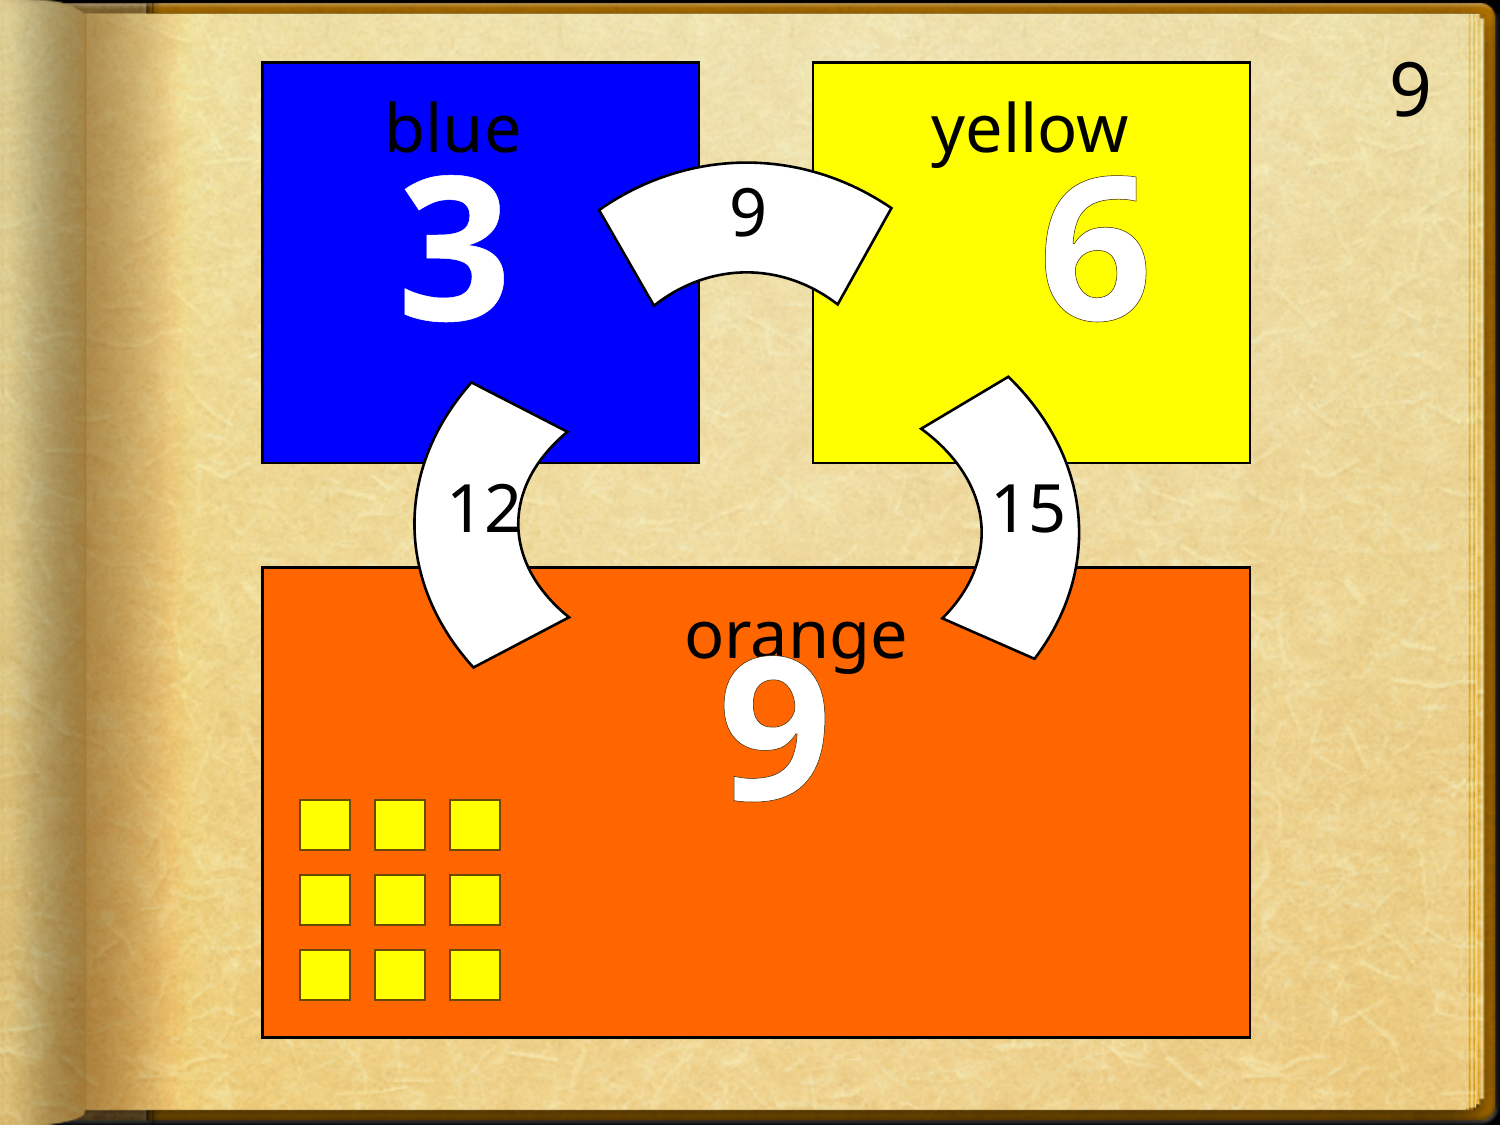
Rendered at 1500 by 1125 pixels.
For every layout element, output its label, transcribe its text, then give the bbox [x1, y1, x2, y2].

text_box 9 [1374, 34, 1488, 140]
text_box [261, 61, 1251, 1039]
picture [0, 0, 1500, 1125]
